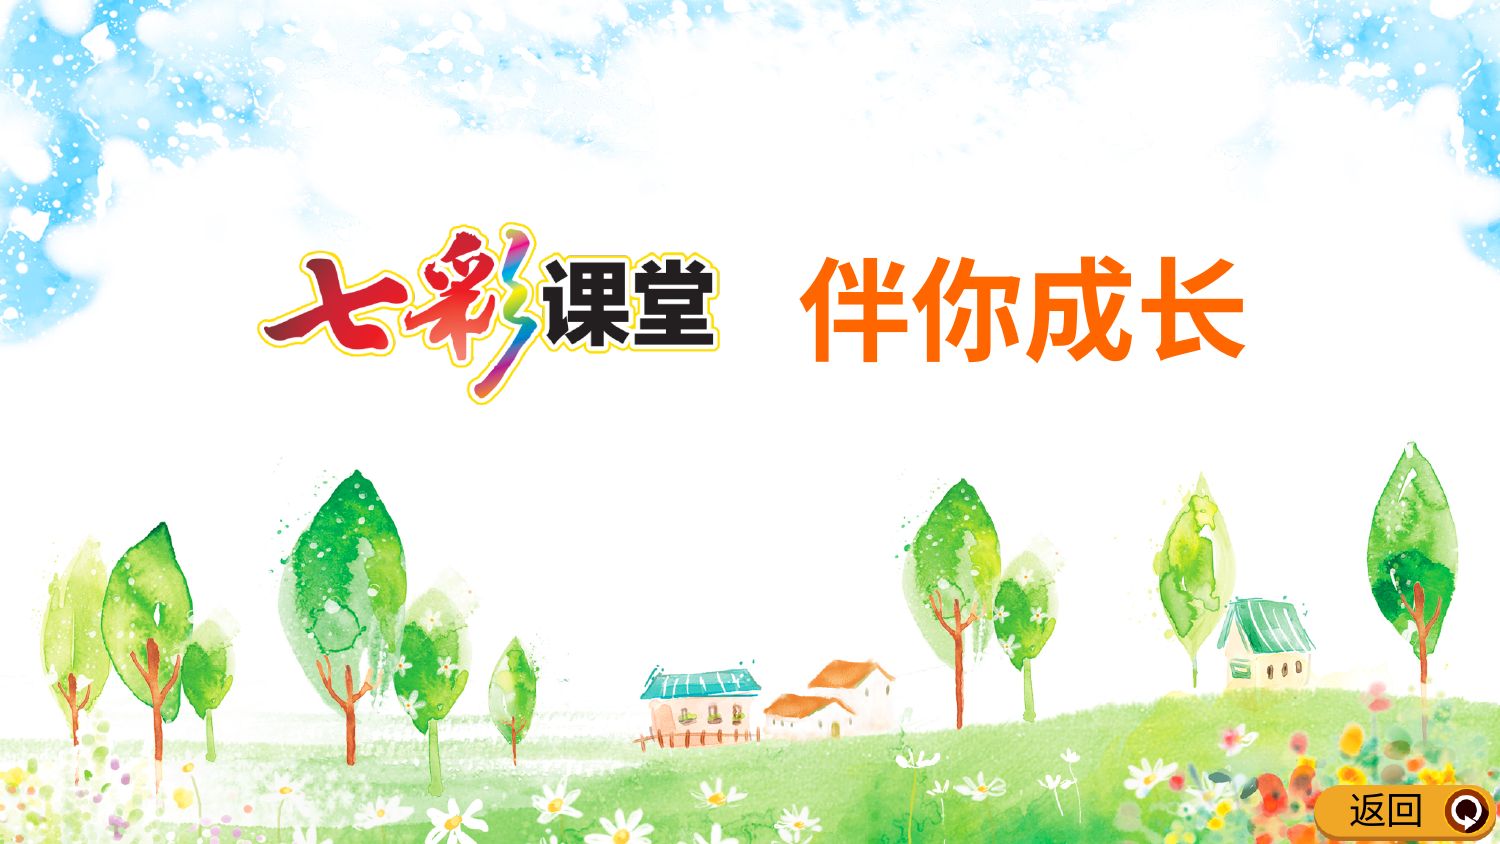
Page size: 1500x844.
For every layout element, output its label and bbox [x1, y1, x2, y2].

picture [0, 0, 1500, 844]
text_box [253, 220, 1316, 407]
